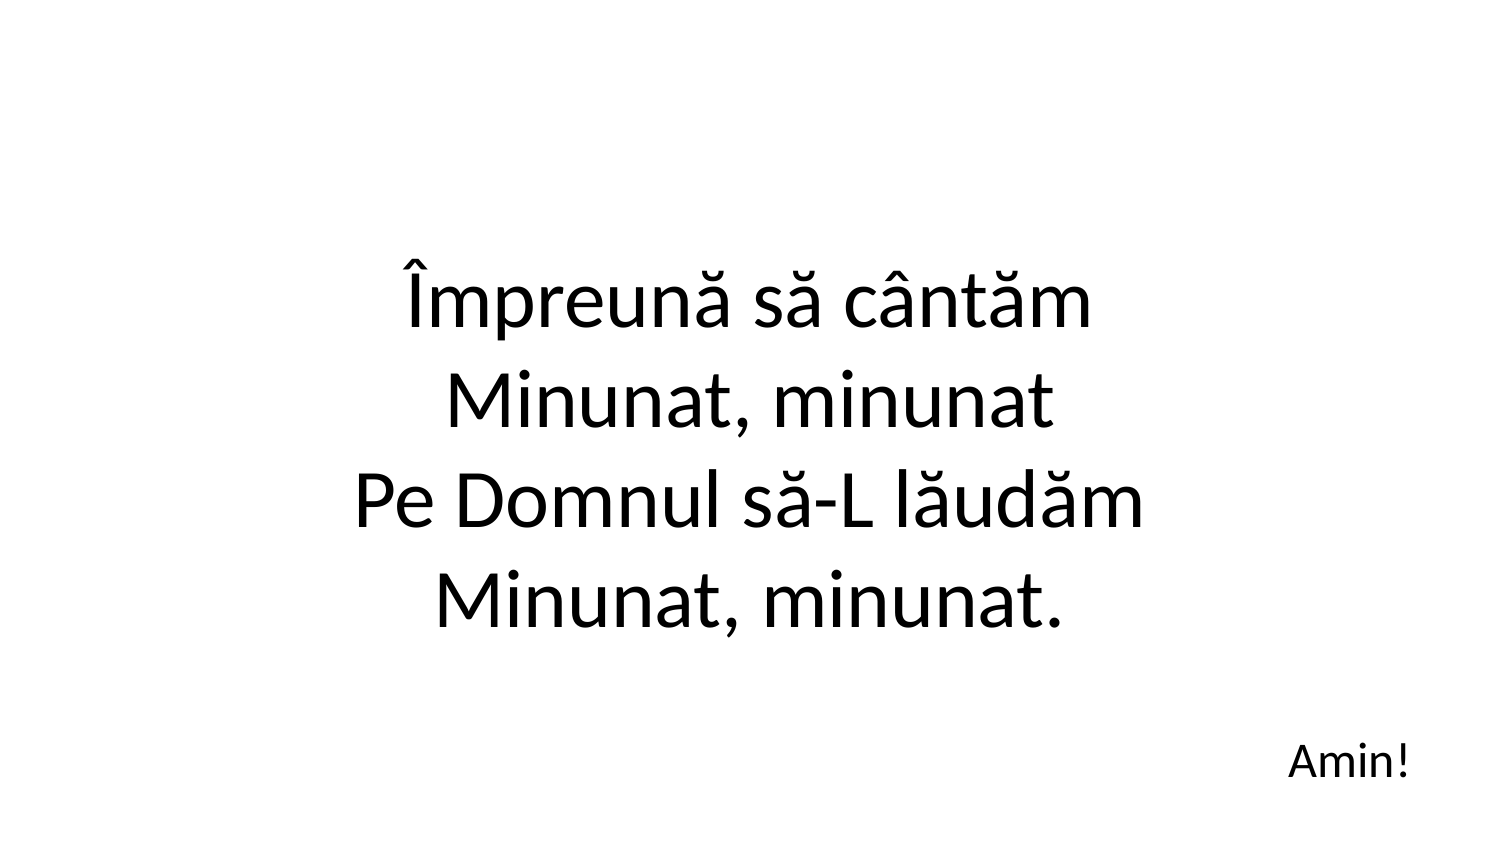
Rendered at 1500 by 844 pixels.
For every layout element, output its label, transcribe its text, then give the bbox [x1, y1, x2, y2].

text_box Amin! [1273, 674, 1427, 795]
text_box Împreună să cântăm Minunat, minunat Pe Domnul să-L lăudăm Minunat, minunat. [338, 192, 1162, 652]
